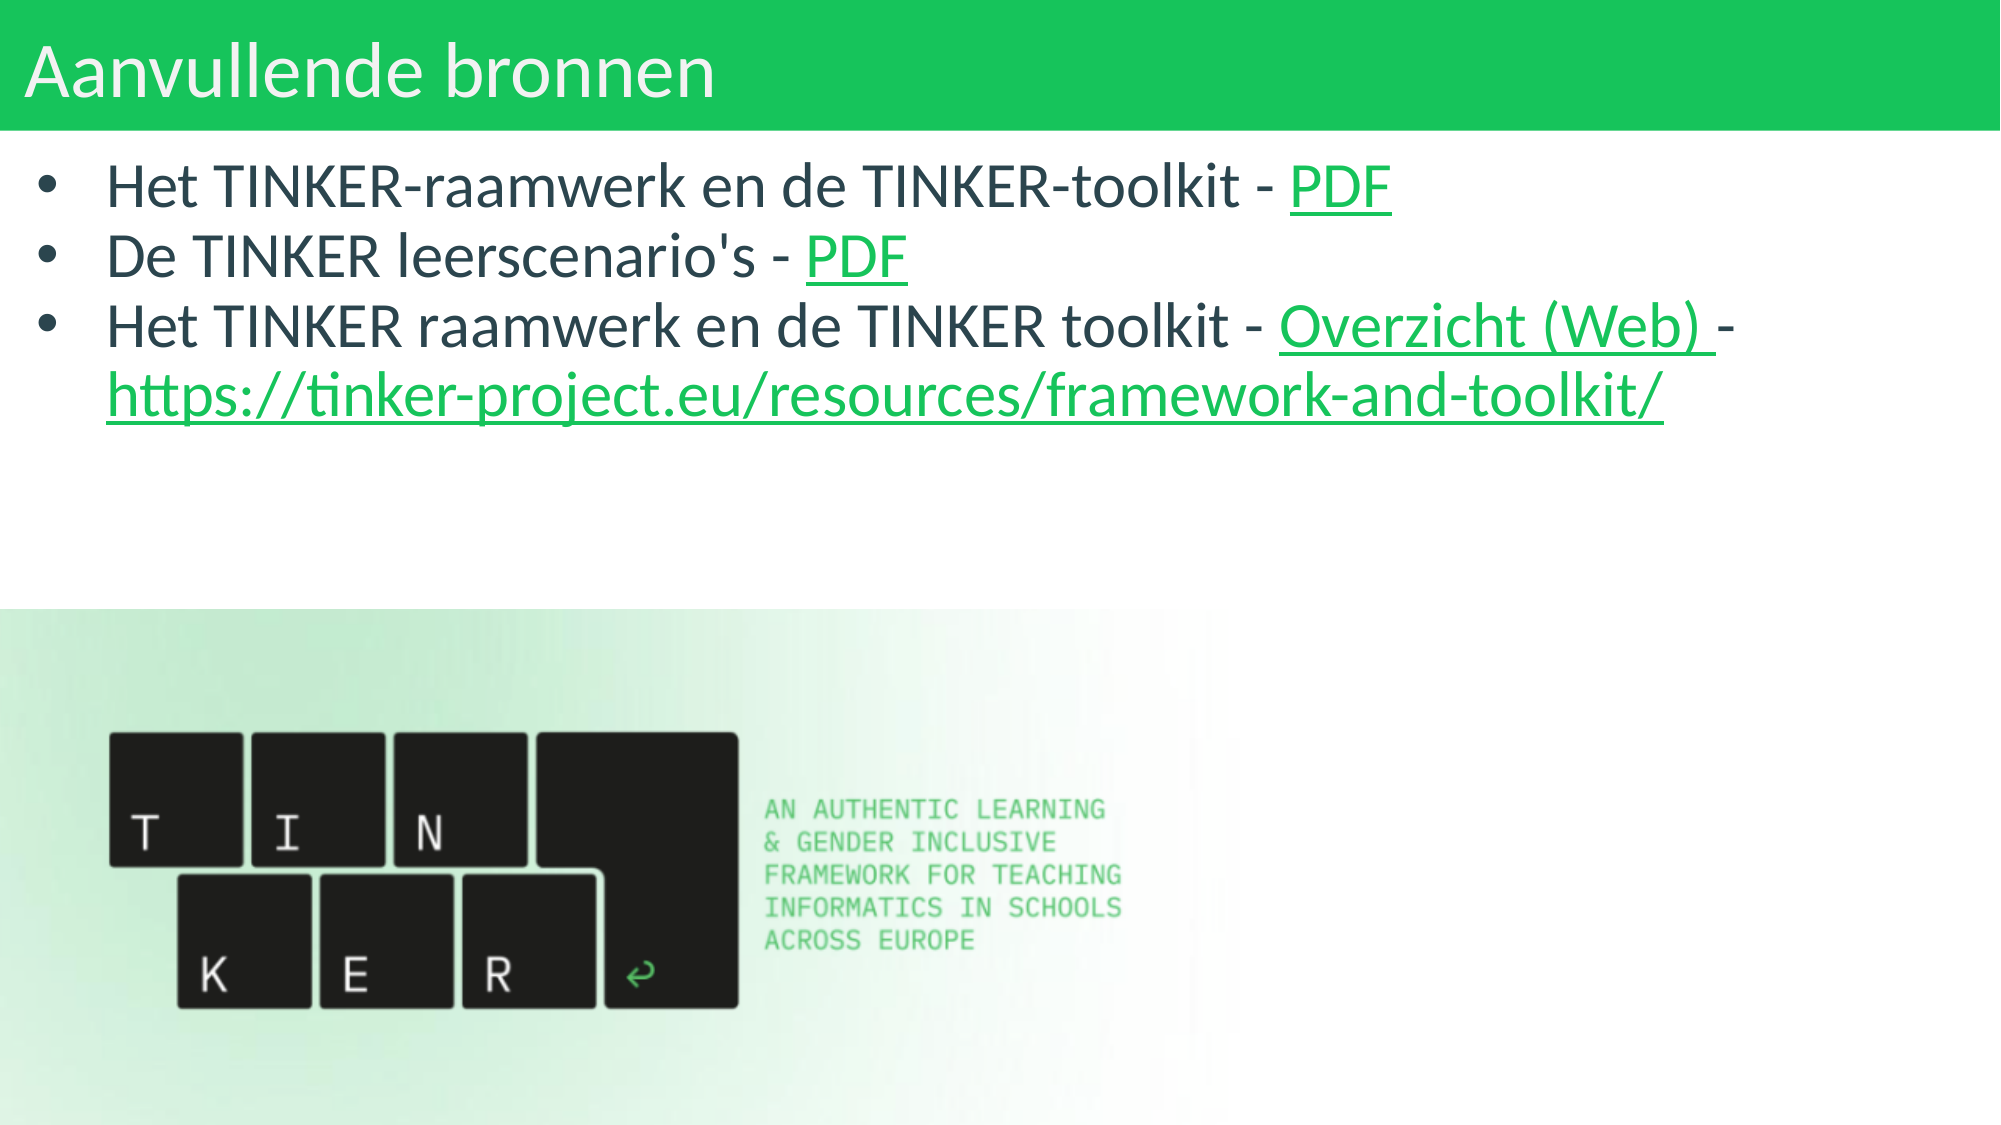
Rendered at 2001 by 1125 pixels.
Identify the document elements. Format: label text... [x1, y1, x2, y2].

picture [0, 609, 1382, 1125]
title Aanvullende bronnen [16, 13, 1976, 131]
list Het TINKER-raamwerk en de TINKER-toolkit - PDF De TINKER leerscenario's - PDF Het TINKER raamwerk en de TINKER toolkit - Overzicht (Web) - https://tinker-project.eu/resources/framework-and-toolkit/ [16, 144, 1976, 1108]
